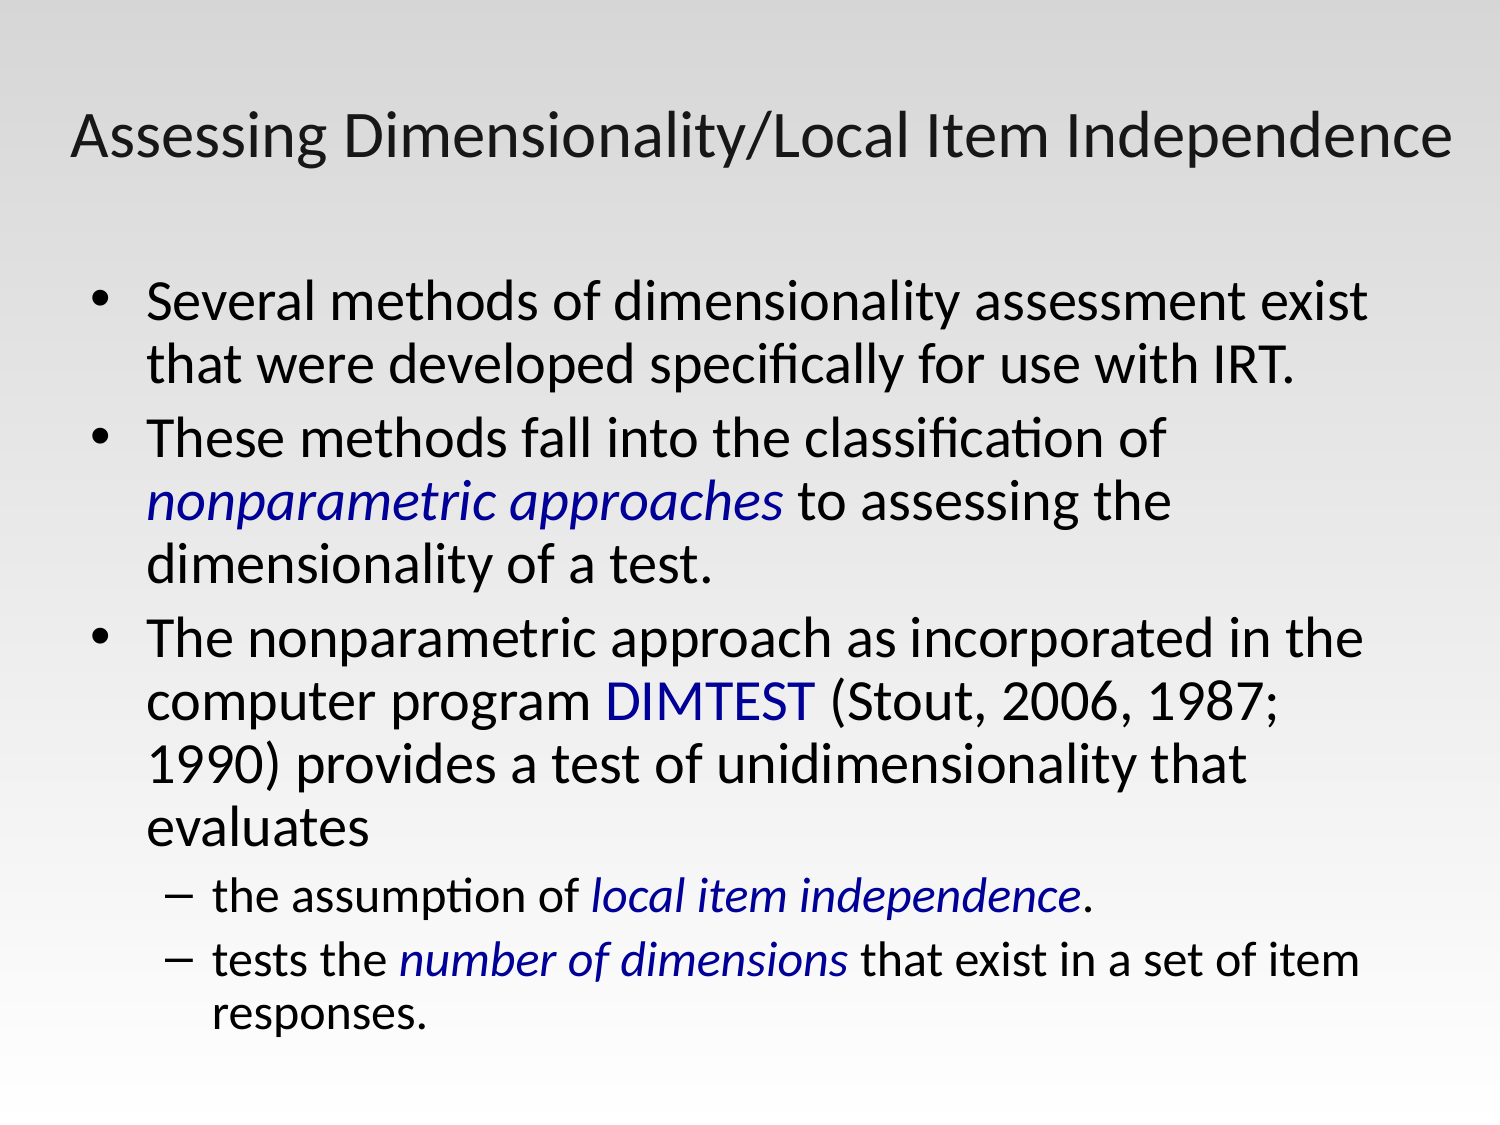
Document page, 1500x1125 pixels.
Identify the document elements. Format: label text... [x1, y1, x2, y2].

title Assessing Dimensionality/Local Item Independence [24, 37, 1500, 225]
list Several methods of dimensionality assessment exist that were developed specifically for use with IRT. These methods fall into the classification of nonparametric approaches to assessing the dimensionality of a test. The nonparametric approach as incorporated in the computer program DIMTEST (Stout, 2006, 1987; 1990) provides a test of unidimensionality that evaluates the assumption of local item independence. tests the number of dimensions that exist in a set of item responses. [75, 262, 1425, 1063]
